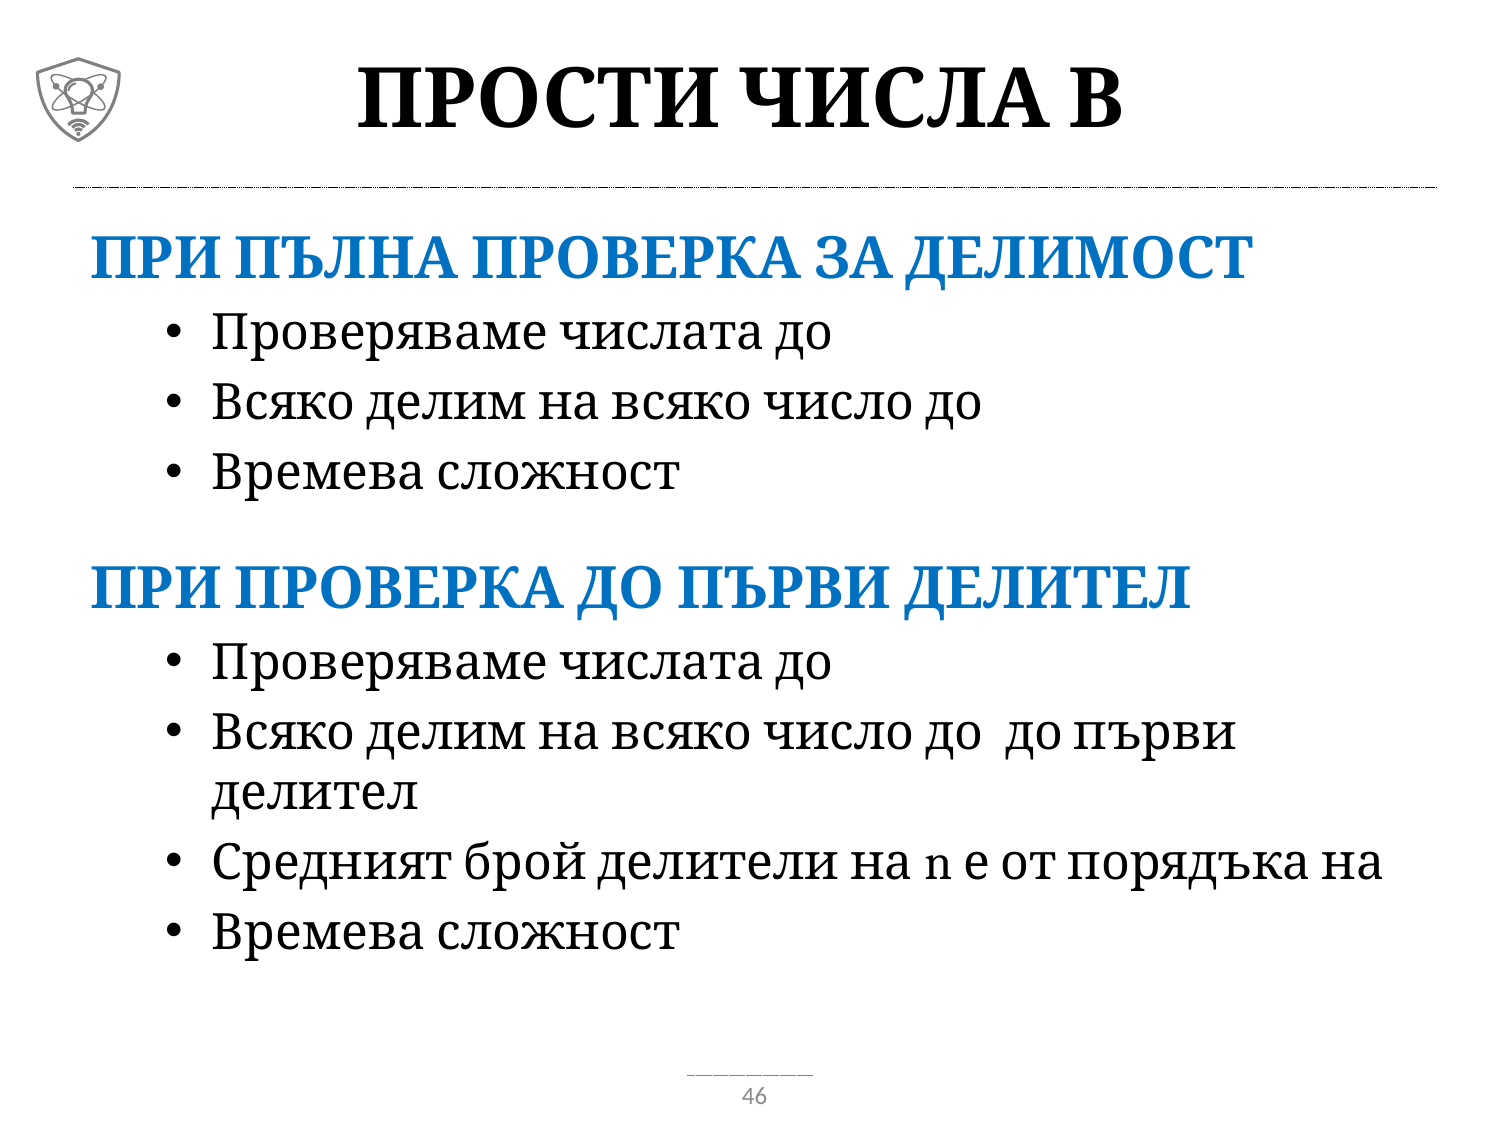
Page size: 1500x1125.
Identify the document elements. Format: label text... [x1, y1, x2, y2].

slide_number 46 [579, 1065, 930, 1125]
